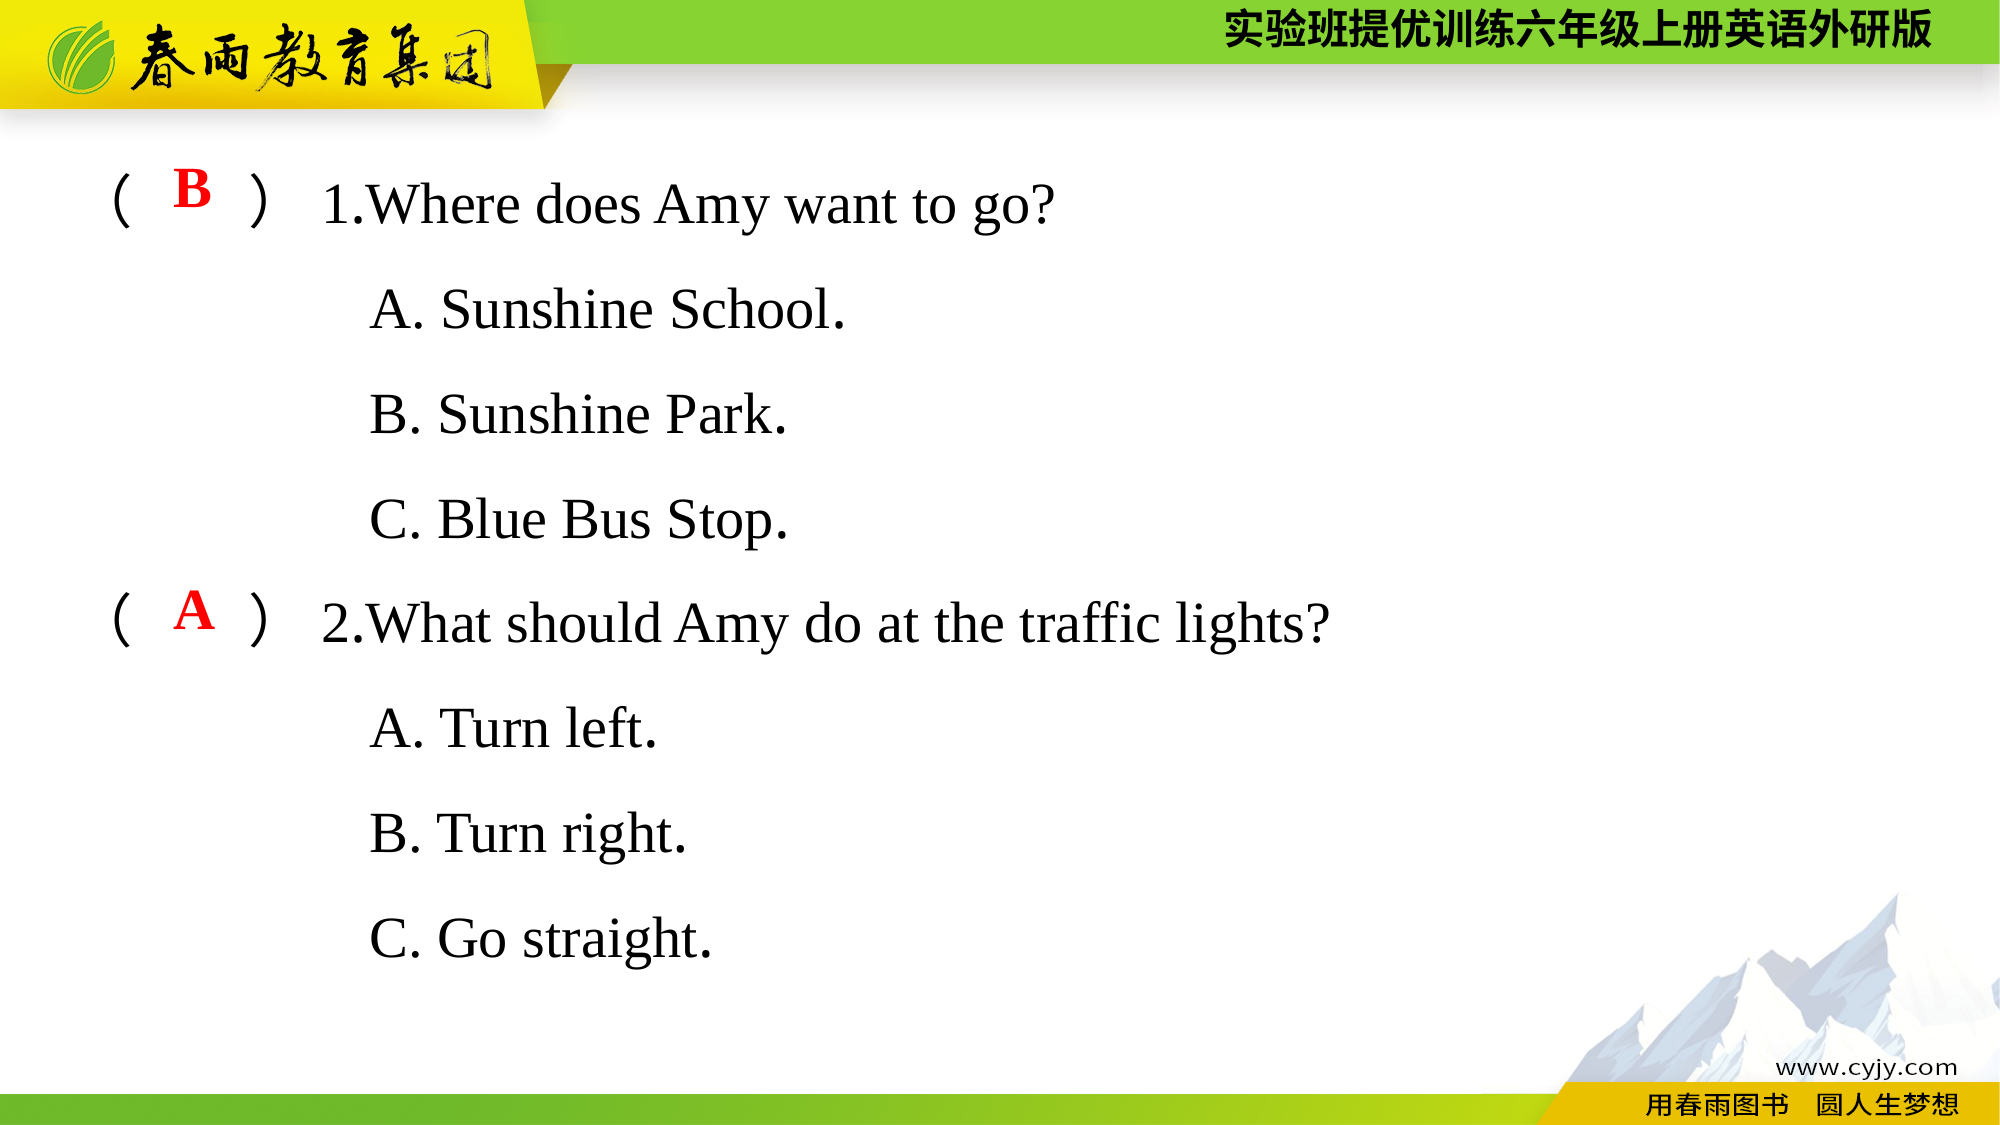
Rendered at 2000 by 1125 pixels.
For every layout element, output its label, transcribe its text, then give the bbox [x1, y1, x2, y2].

text_box B [158, 141, 228, 227]
picture [0, 0, 2000, 1125]
list （ ）1.Where does Amy want to go? A. Sunshine School. B. Sunshine Park. C. Blue Bus Stop. （ ）2.What should Amy do at the traffic lights? A. Turn left. B. Turn right. C. Go straight. [59, 122, 1944, 986]
text_box A [158, 563, 231, 649]
